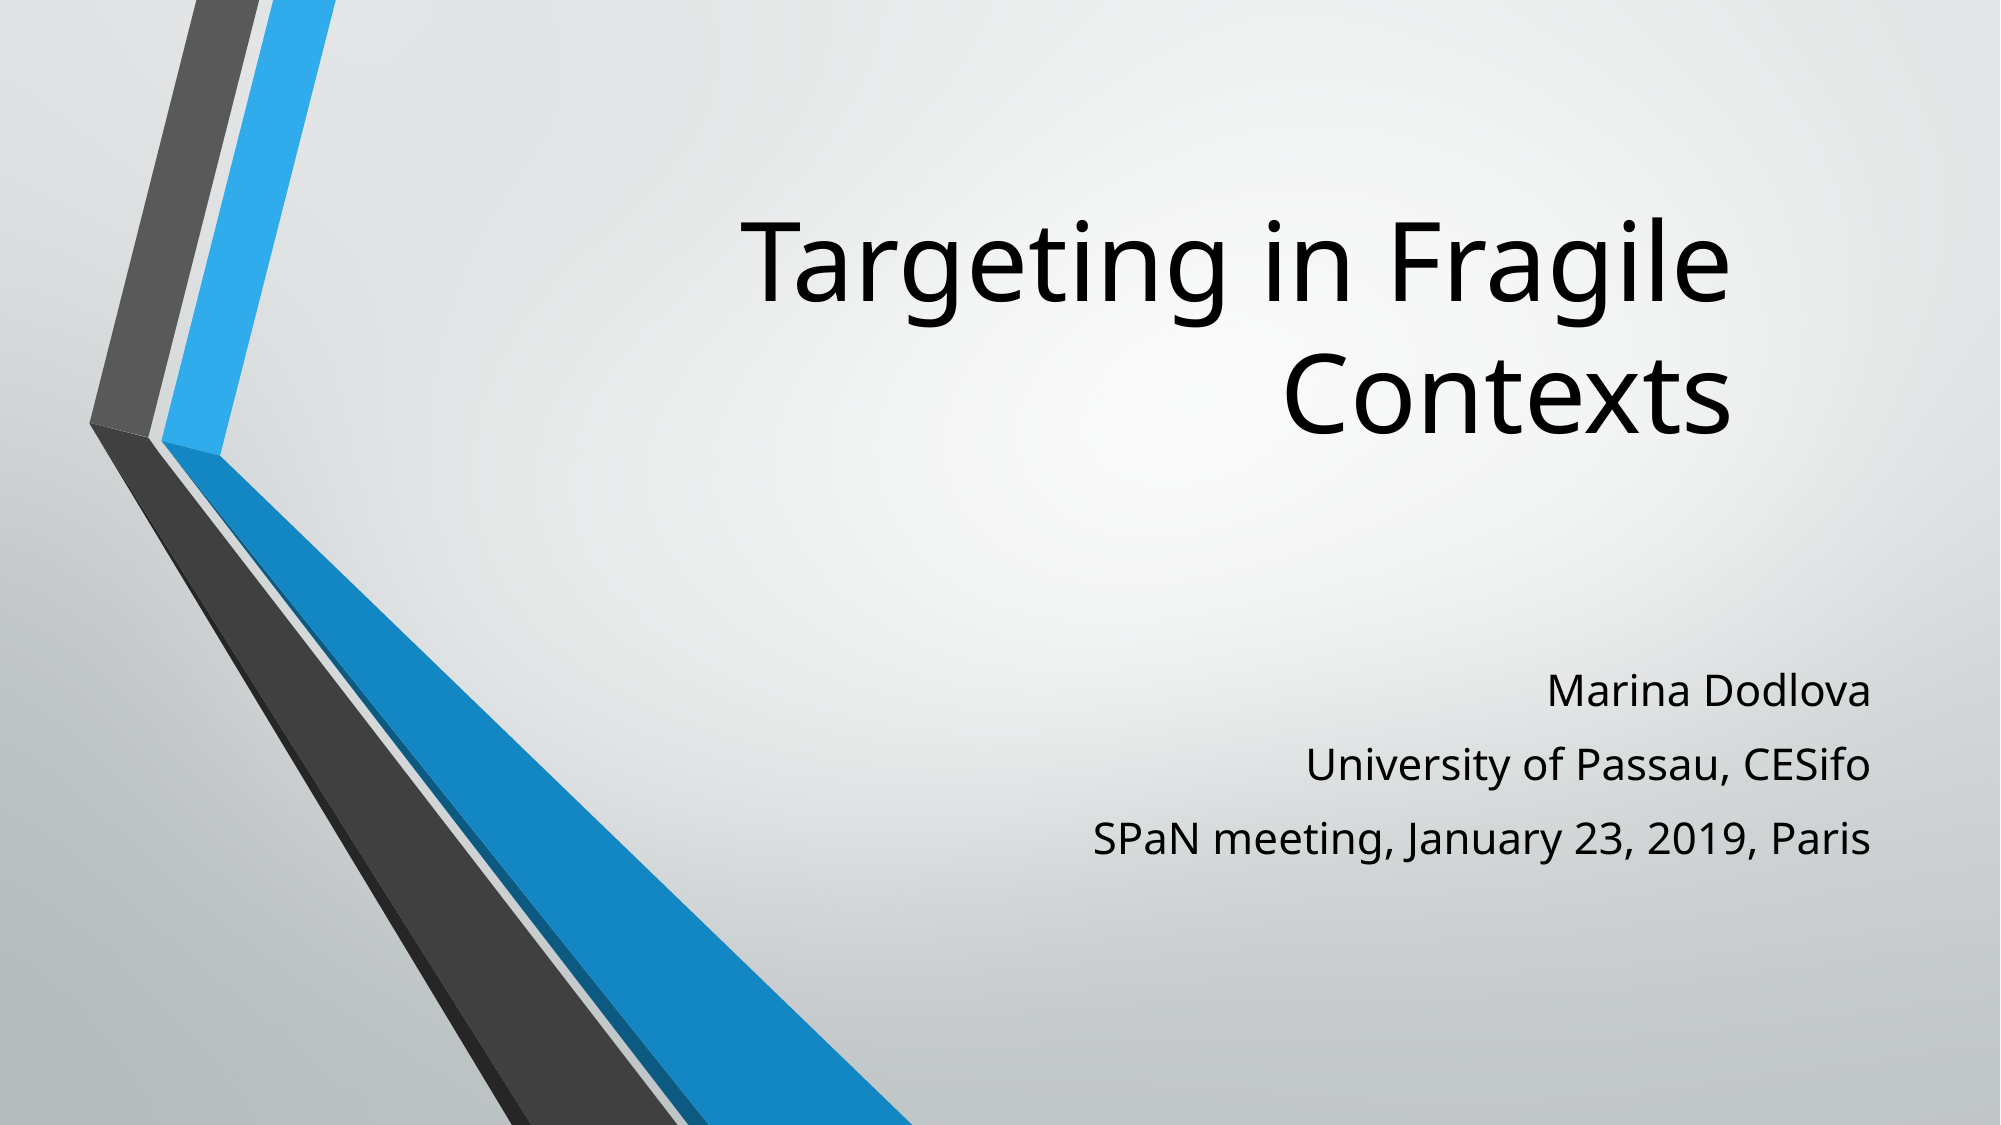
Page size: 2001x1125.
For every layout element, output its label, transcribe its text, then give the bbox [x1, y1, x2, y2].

subtitle Marina Dodlova University of Passau, CESifo SPaN meeting, January 23, 2019, Paris [740, 655, 1887, 884]
title Targeting in Fragile Contexts [249, 184, 1750, 464]
